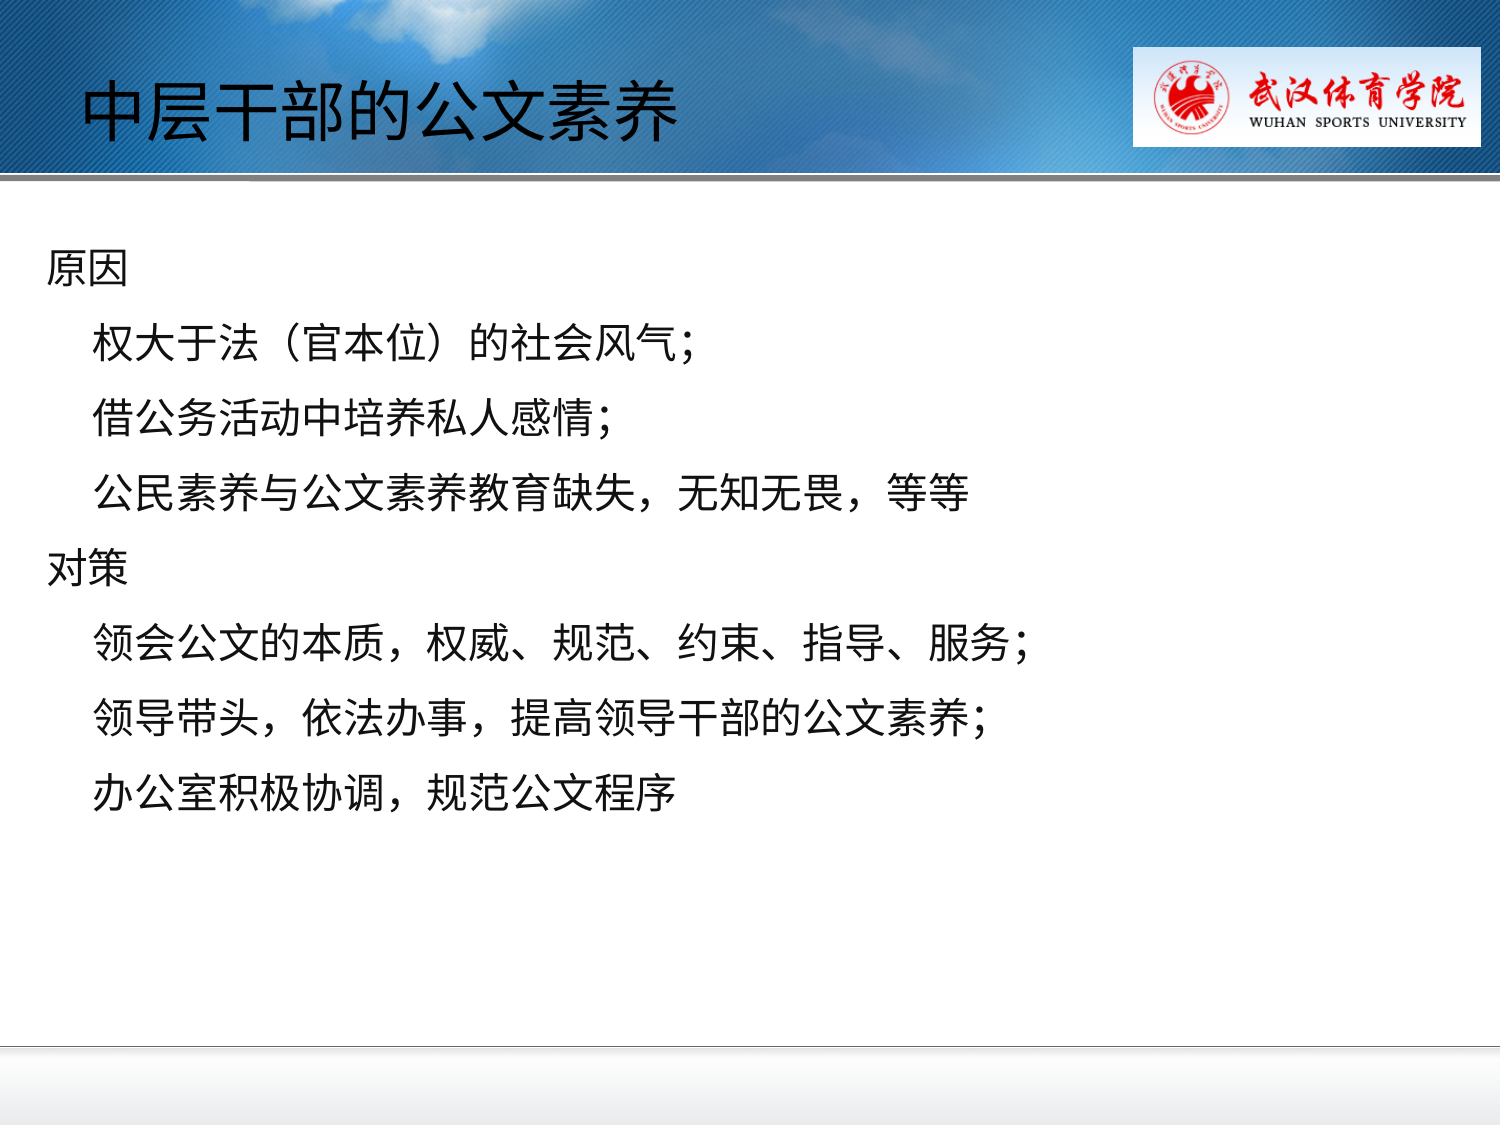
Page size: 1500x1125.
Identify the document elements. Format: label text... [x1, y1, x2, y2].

title 中层干部的公文素养 [64, 50, 1436, 170]
picture [0, 0, 1500, 173]
text_box 原因 权大于法（官本位）的社会风气； 借公务活动中培养私人感情； 公民素养与公文素养教育缺失，无知无畏，等等 对策 领会公文的本质，权威、规范、约束、指导、服务； 领导带头，依法办事，提高领导干部的公文素养； 办公室积极协调，规范公文程序 [31, 209, 1475, 824]
picture [0, 1046, 1500, 1125]
